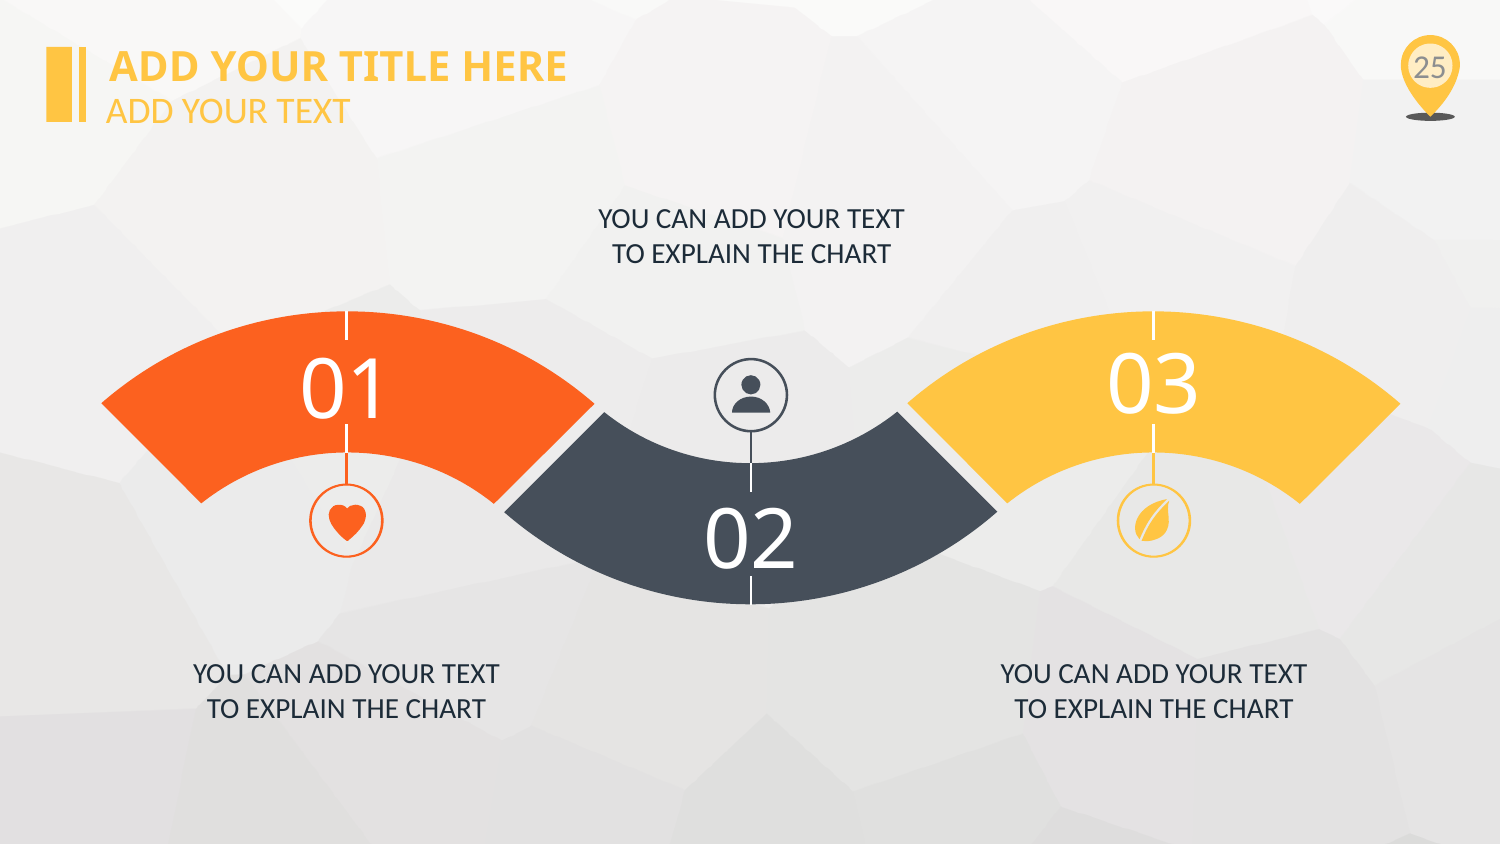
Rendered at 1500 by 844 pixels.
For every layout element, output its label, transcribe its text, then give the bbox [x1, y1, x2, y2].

text_box [731, 396, 771, 413]
text_box [907, 311, 1153, 504]
text_box [348, 311, 595, 504]
text_box [741, 375, 761, 395]
text_box ADD YOUR TEXT [91, 78, 366, 139]
text_box [101, 311, 346, 504]
slide_number 25 [1254, 42, 1500, 88]
text_box [44, 45, 74, 124]
text_box 01 [284, 327, 410, 443]
text_box YOU CAN ADD YOUR TEXT TO EXPLAIN THE CHART [579, 191, 925, 277]
text_box [504, 412, 750, 605]
text_box [752, 411, 998, 605]
text_box [328, 504, 366, 541]
text_box YOU CAN ADD YOUR TEXT TO EXPLAIN THE CHART [174, 647, 520, 733]
text_box [1155, 311, 1401, 504]
text_box YOU CAN ADD YOUR TEXT TO EXPLAIN THE CHART [981, 646, 1327, 732]
text_box 03 [1091, 322, 1217, 438]
text_box 02 [688, 477, 813, 593]
text_box [1135, 499, 1170, 542]
text_box ADD YOUR TITLE HERE [94, 32, 583, 97]
picture [0, 0, 1500, 844]
